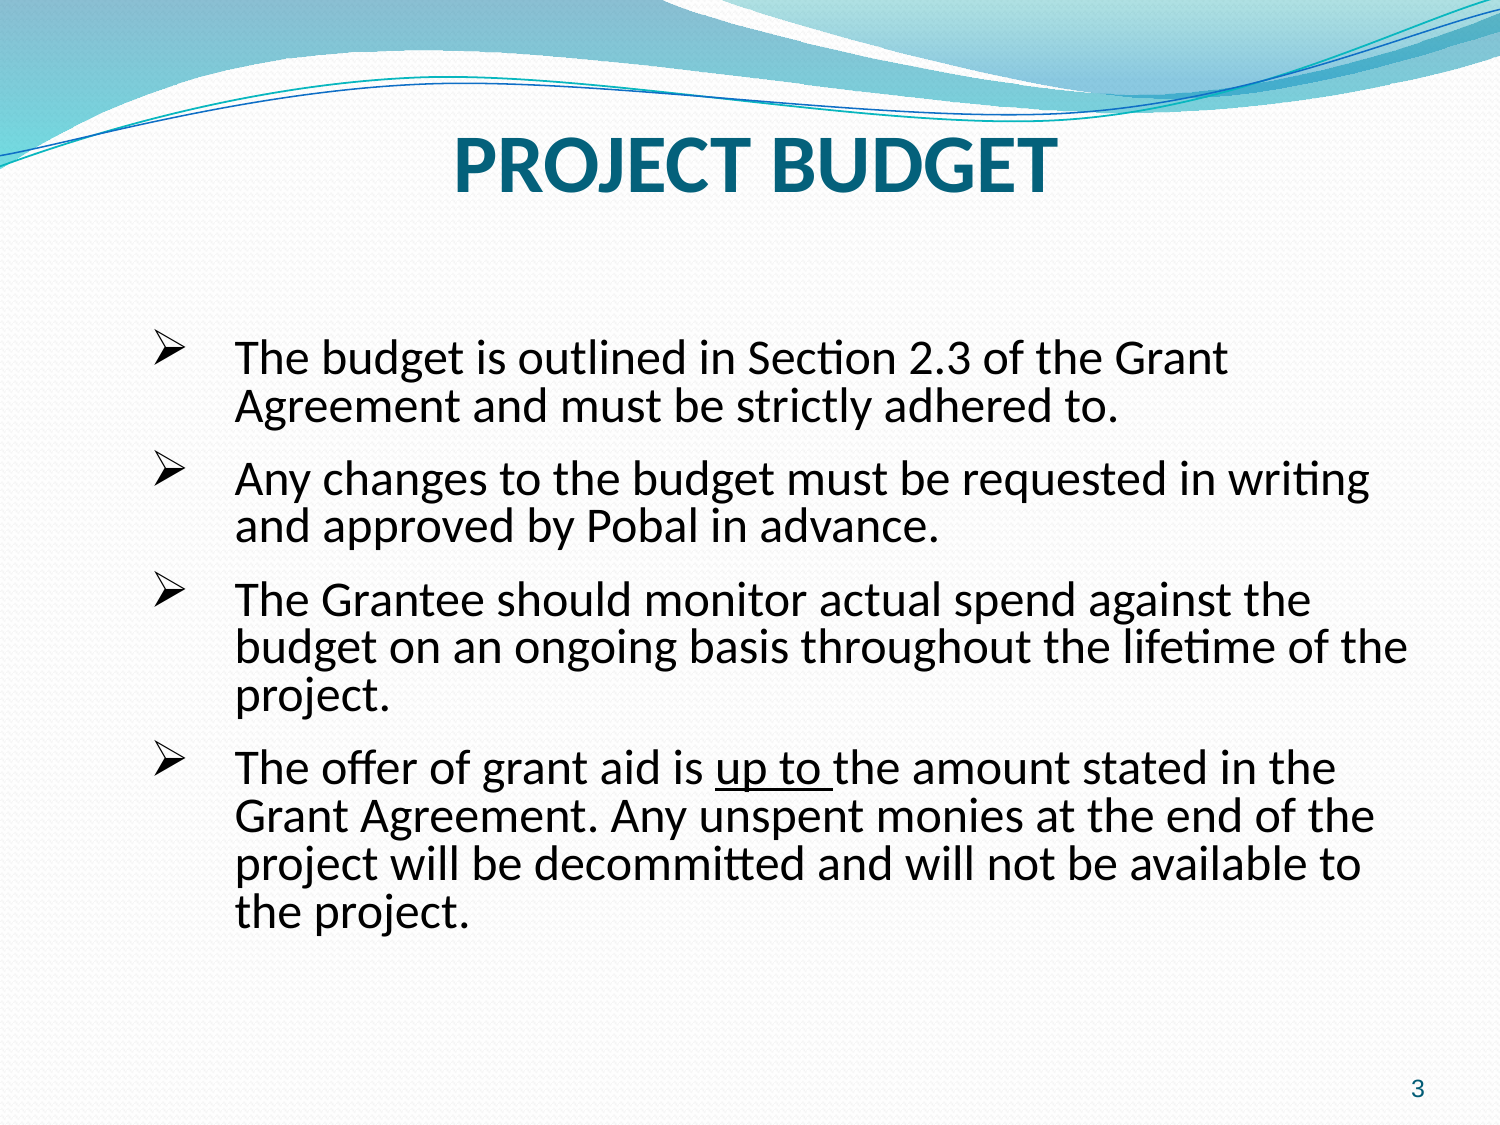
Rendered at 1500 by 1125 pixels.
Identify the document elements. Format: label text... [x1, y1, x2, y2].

text_box PROJECT BUDGET [76, 101, 1436, 217]
slide_number 3 [1299, 1042, 1425, 1103]
text_box The budget is outlined in Section 2.3 of the Grant Agreement and must be strictly adhered to. Any changes to the budget must be requested in writing and approved by Pobal in advance. The Grantee should monitor actual spend against the budget on an ongoing basis throughout the lifetime of the project. The offer of grant aid is up to the amount stated in the Grant Agreement. Any unspent monies at the end of the project will be decommitted and will not be available to the project. [76, 243, 1447, 1002]
